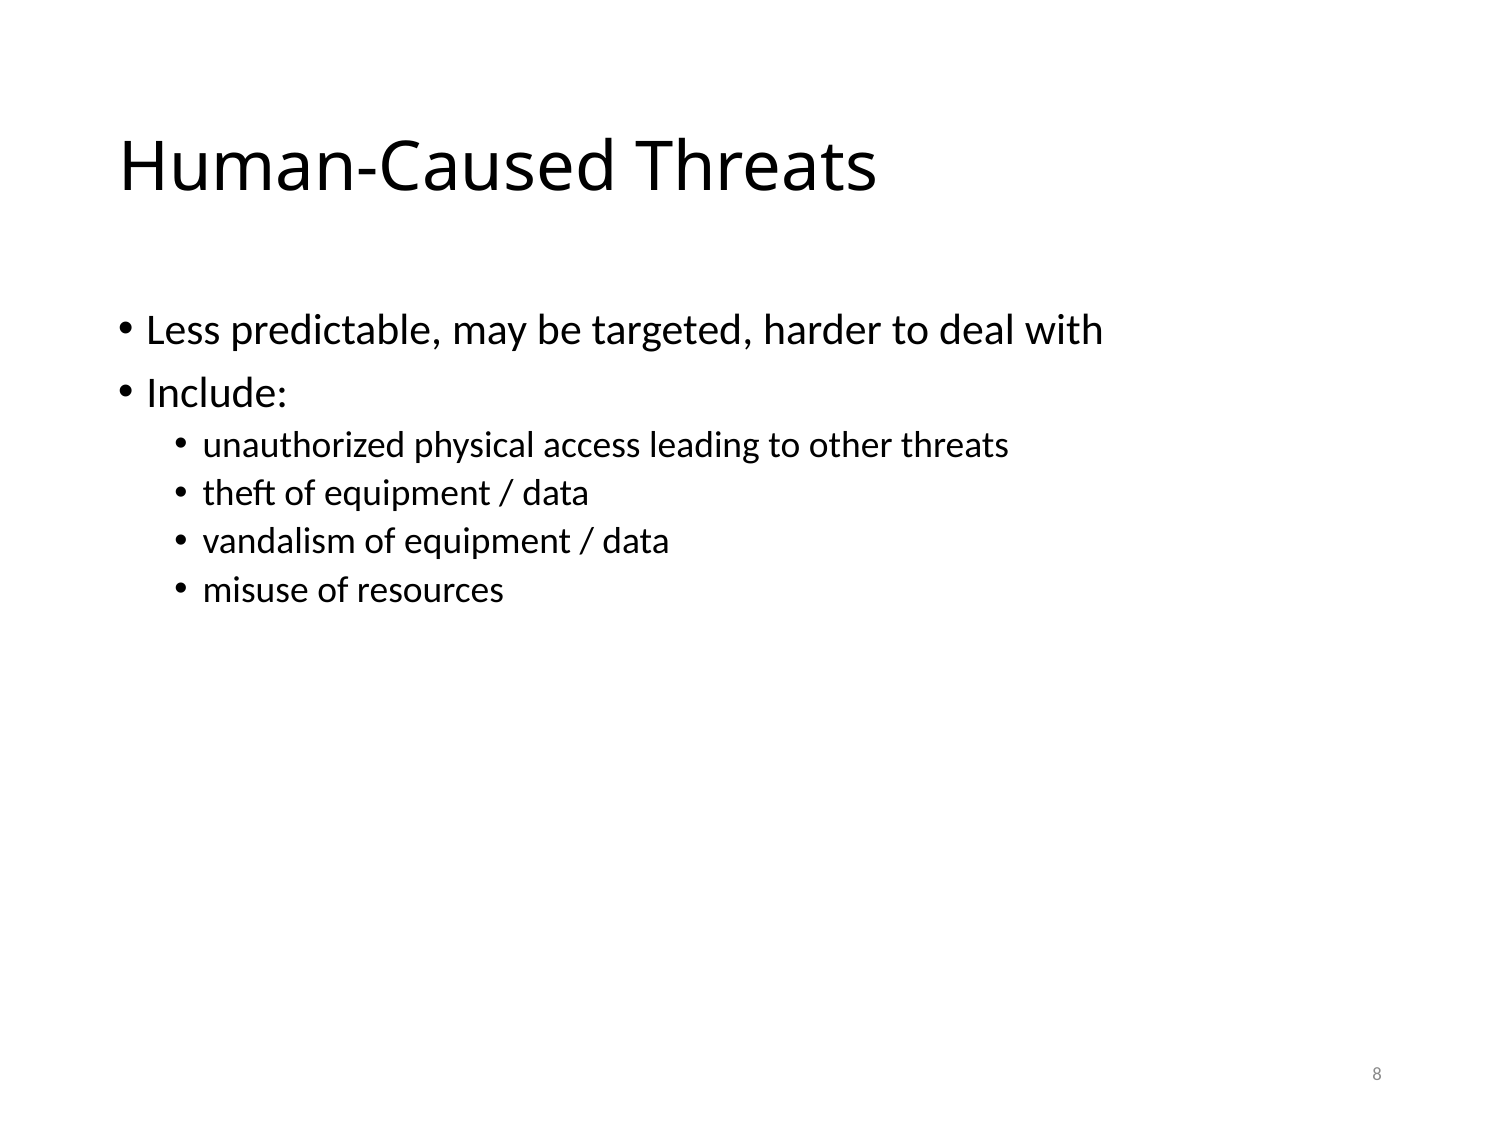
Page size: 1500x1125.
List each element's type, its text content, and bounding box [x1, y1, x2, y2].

slide_number 8 [1059, 1042, 1397, 1103]
title Human-Caused Threats [103, 59, 1397, 278]
list Less predictable, may be targeted, harder to deal with Include: unauthorized physical access leading to other threats theft of equipment / data vandalism of equipment / data misuse of resources [103, 299, 1397, 1014]
